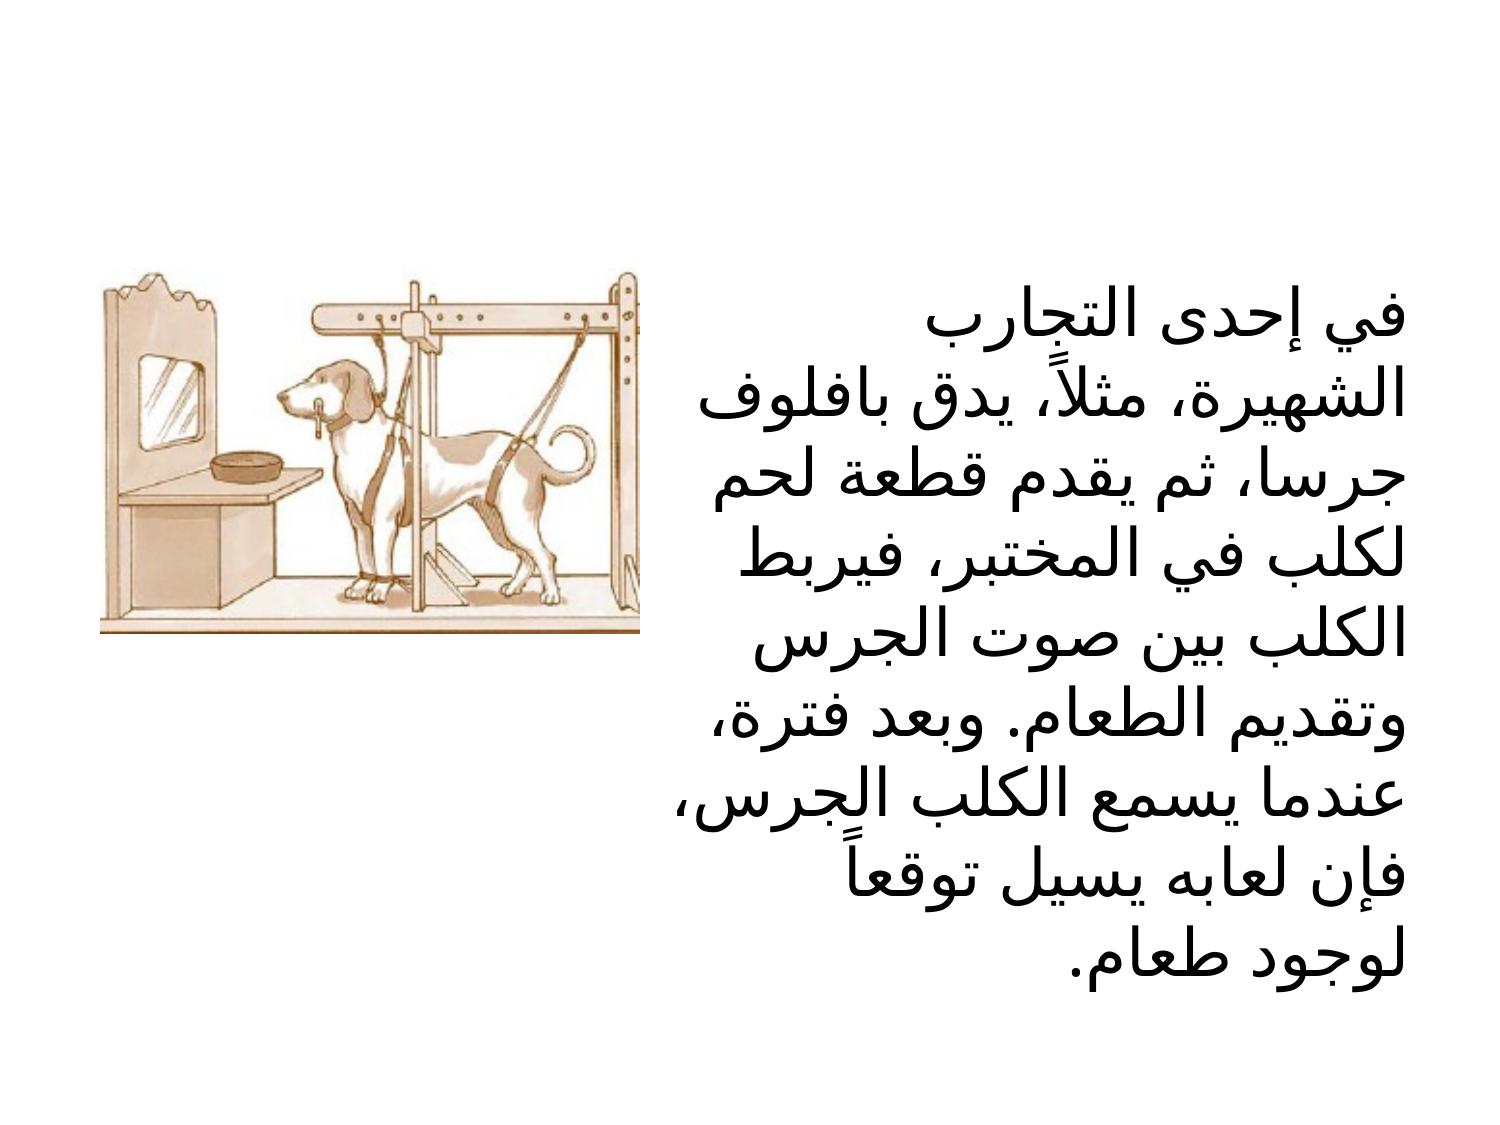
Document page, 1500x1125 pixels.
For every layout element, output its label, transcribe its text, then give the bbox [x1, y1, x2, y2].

picture [100, 266, 641, 634]
list في إحدى التجارب الشهيرة، مثلاً، يدق بافلوف جرسا، ثم يقدم قطعة لحم لكلب في المختبر، فيربط الكلب بين صوت الجرس وتقديم الطعام. وبعد فترة، عندما يسمع الكلب الجرس، فإن لعابه يسيل توقعاً لوجود طعام. [655, 262, 1425, 1005]
